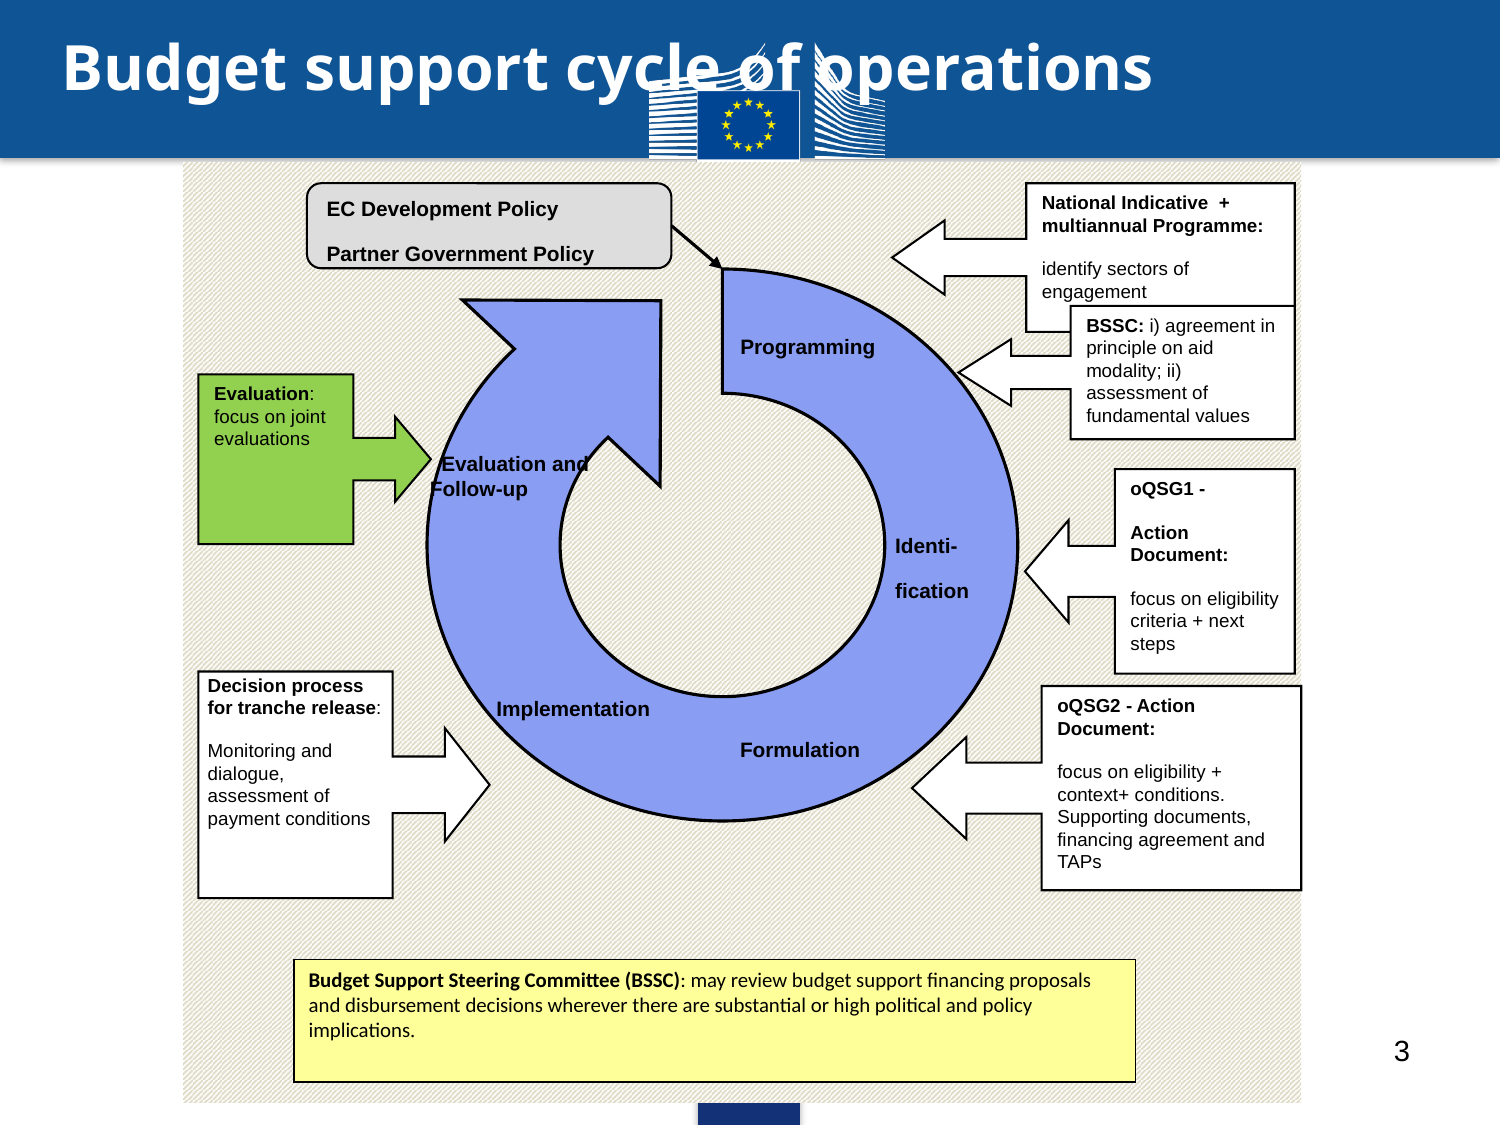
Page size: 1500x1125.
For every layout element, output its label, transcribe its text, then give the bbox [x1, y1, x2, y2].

picture [649, 97, 885, 162]
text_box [182, 162, 1302, 1103]
slide_number 3 [1306, 1024, 1425, 1103]
title Budget support cycle of operations [46, 35, 1397, 97]
